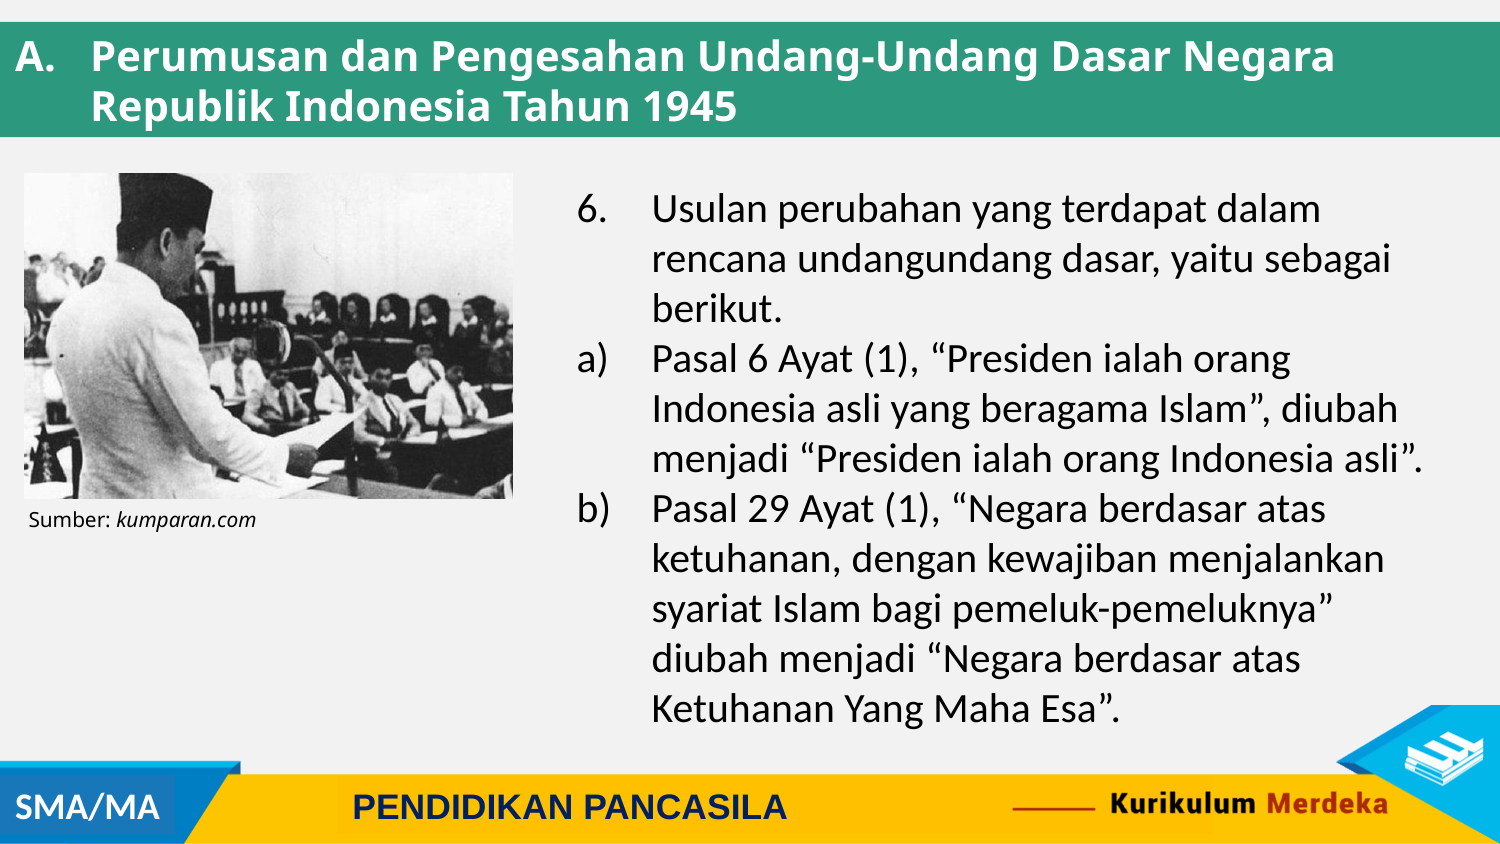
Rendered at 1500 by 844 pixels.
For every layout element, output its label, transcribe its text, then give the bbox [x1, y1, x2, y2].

picture [24, 173, 513, 500]
text_box Usulan perubahan yang terdapat dalam rencana undangundang dasar, yaitu sebagai berikut. Pasal 6 Ayat (1), “Presiden ialah orang Indonesia asli yang beragama Islam”, diubah menjadi “Presiden ialah orang Indonesia asli”. Pasal 29 Ayat (1), “Negara berdasar atas ketuhanan, dengan kewajiban menjalankan syariat Islam bagi pemeluk-pemeluknya” diubah menjadi “Negara berdasar atas Ketuhanan Yang Maha Esa”. [561, 173, 1463, 704]
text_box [0, 705, 1500, 844]
text_box Perumusan dan Pengesahan Undang-Undang Dasar Negara Republik Indonesia Tahun 1945 [0, 20, 1500, 139]
text_box Sumber: kumparan.com [13, 498, 272, 539]
